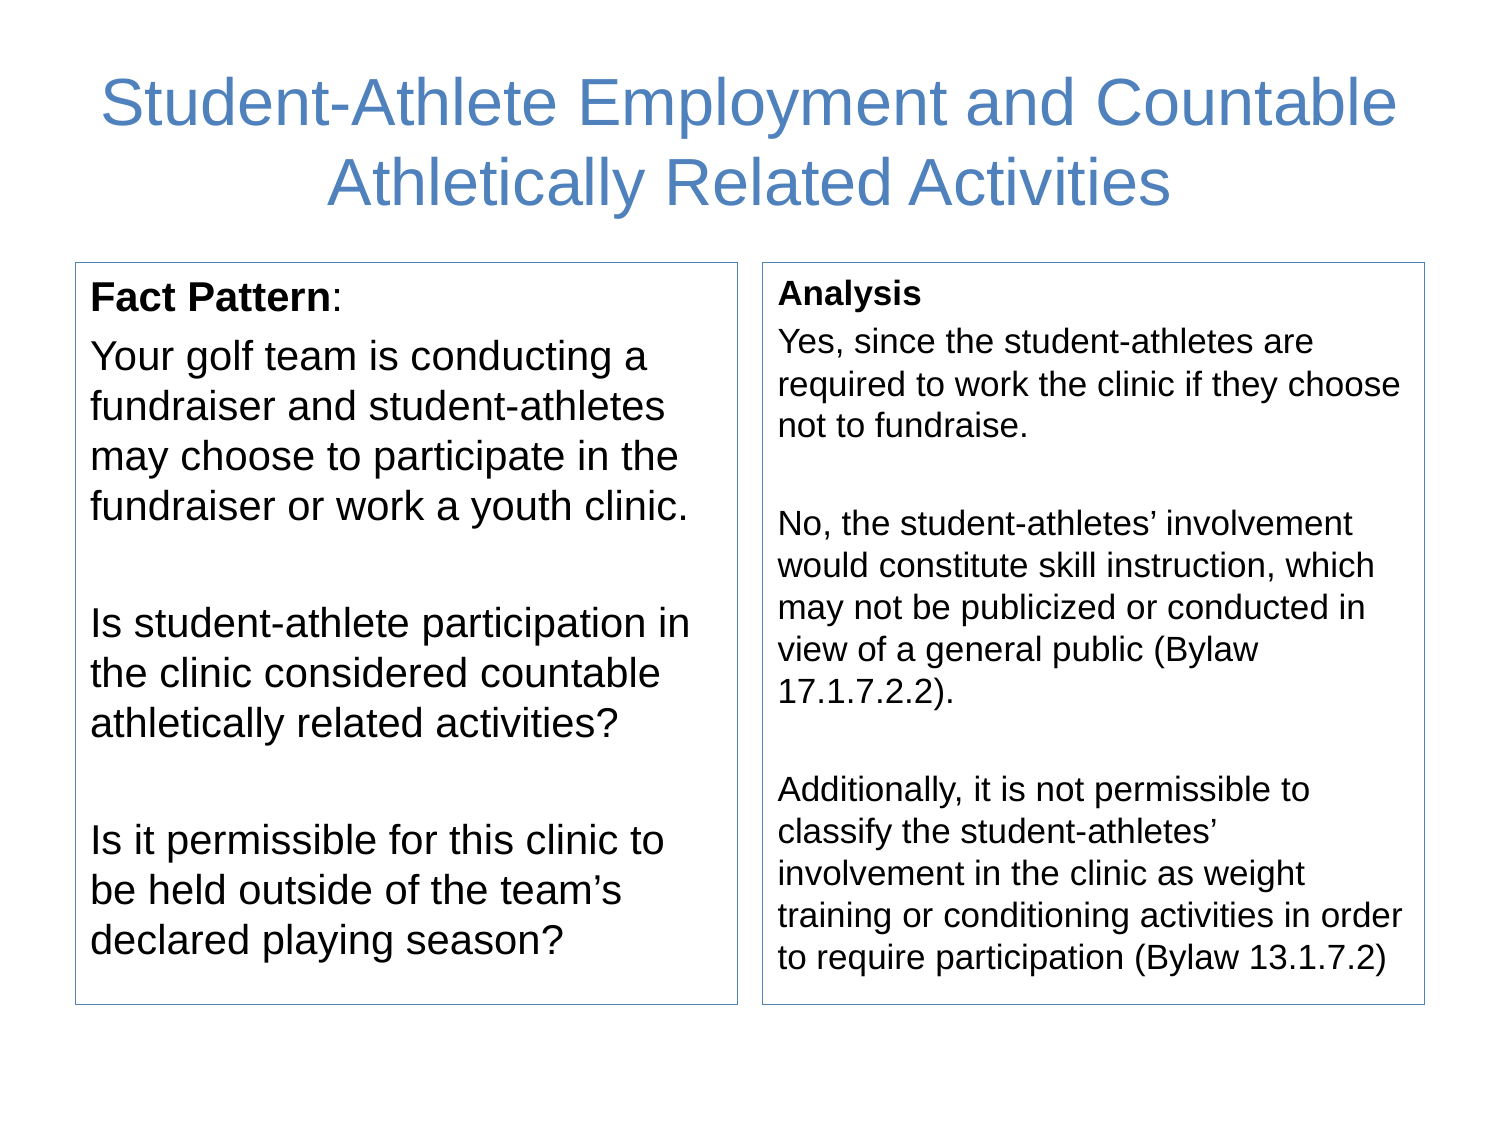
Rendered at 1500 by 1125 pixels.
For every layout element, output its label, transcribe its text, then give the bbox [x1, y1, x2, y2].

list Analysis Yes, since the student-athletes are required to work the clinic if they choose not to fundraise. No, the student-athletes’ involvement would constitute skill instruction, which may not be publicized or conducted in view of a general public (Bylaw 17.1.7.2.2). Additionally, it is not permissible to classify the student-athletes’ involvement in the clinic as weight training or conditioning activities in order to require participation (Bylaw 13.1.7.2) [762, 262, 1425, 1005]
list Fact Pattern: Your golf team is conducting a fundraiser and student-athletes may choose to participate in the fundraiser or work a youth clinic. Is student-athlete participation in the clinic considered countable athletically related activities? Is it permissible for this clinic to be held outside of the team’s declared playing season? [75, 262, 738, 1005]
title Student-Athlete Employment and Countable Athletically Related Activities [75, 45, 1425, 233]
